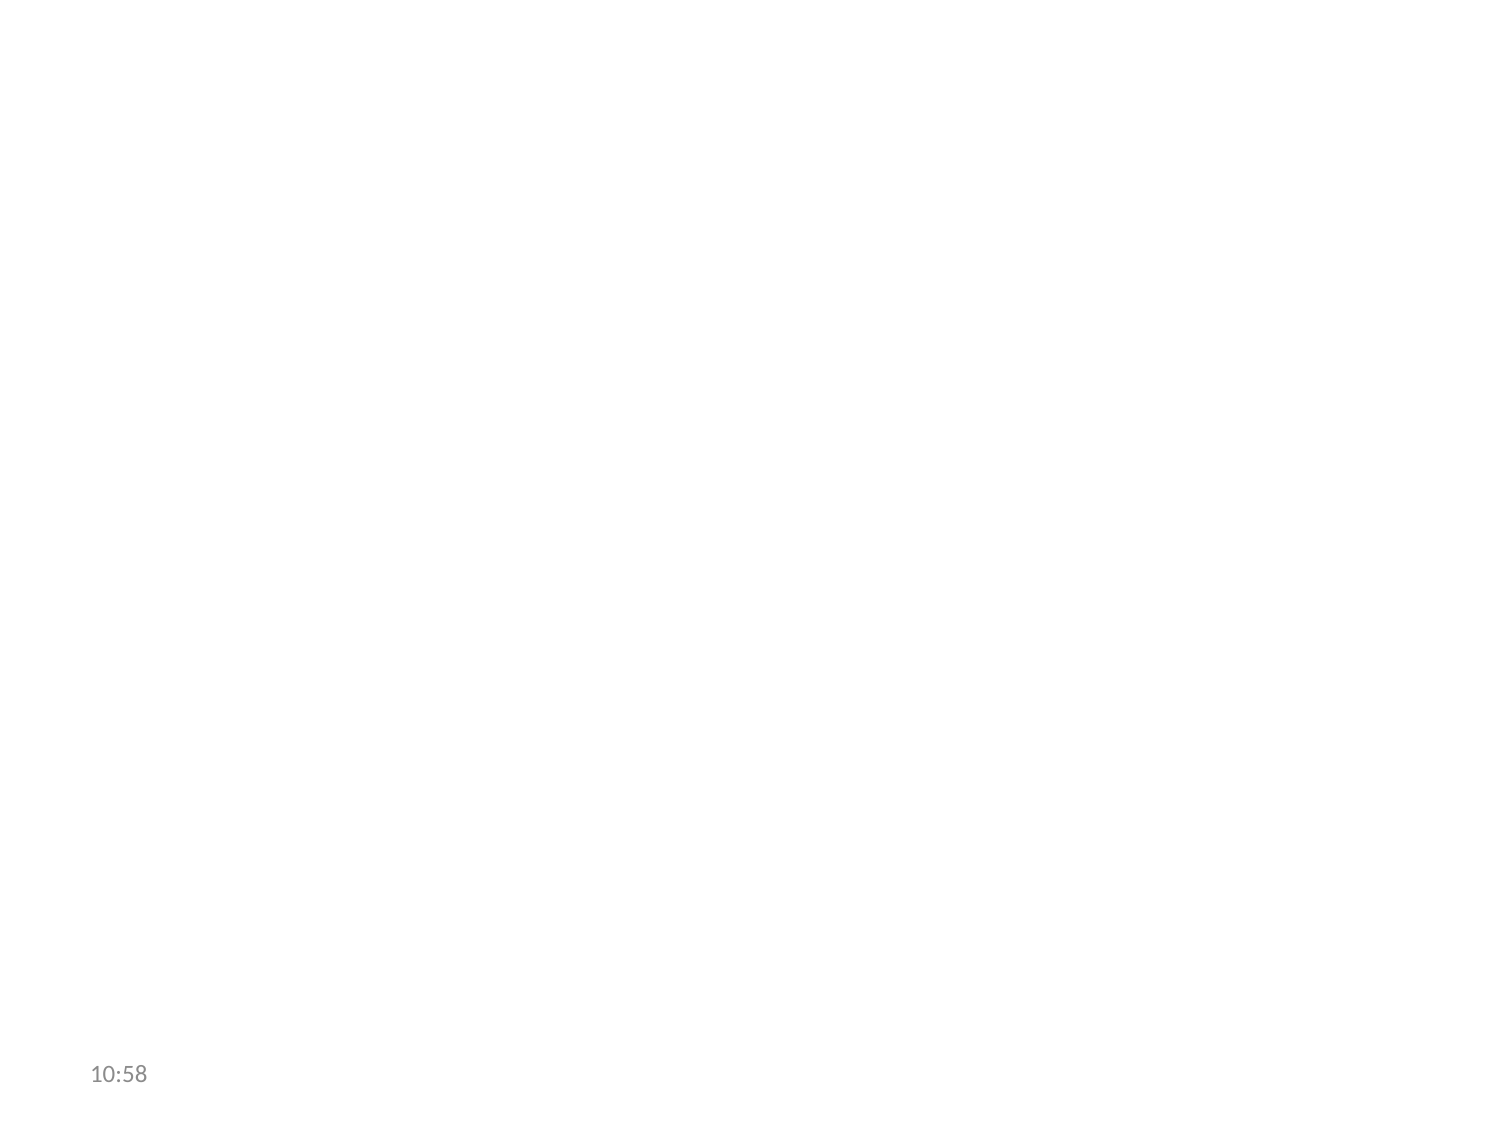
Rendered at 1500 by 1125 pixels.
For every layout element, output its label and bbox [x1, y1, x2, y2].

slide_number [75, 1042, 425, 1103]
